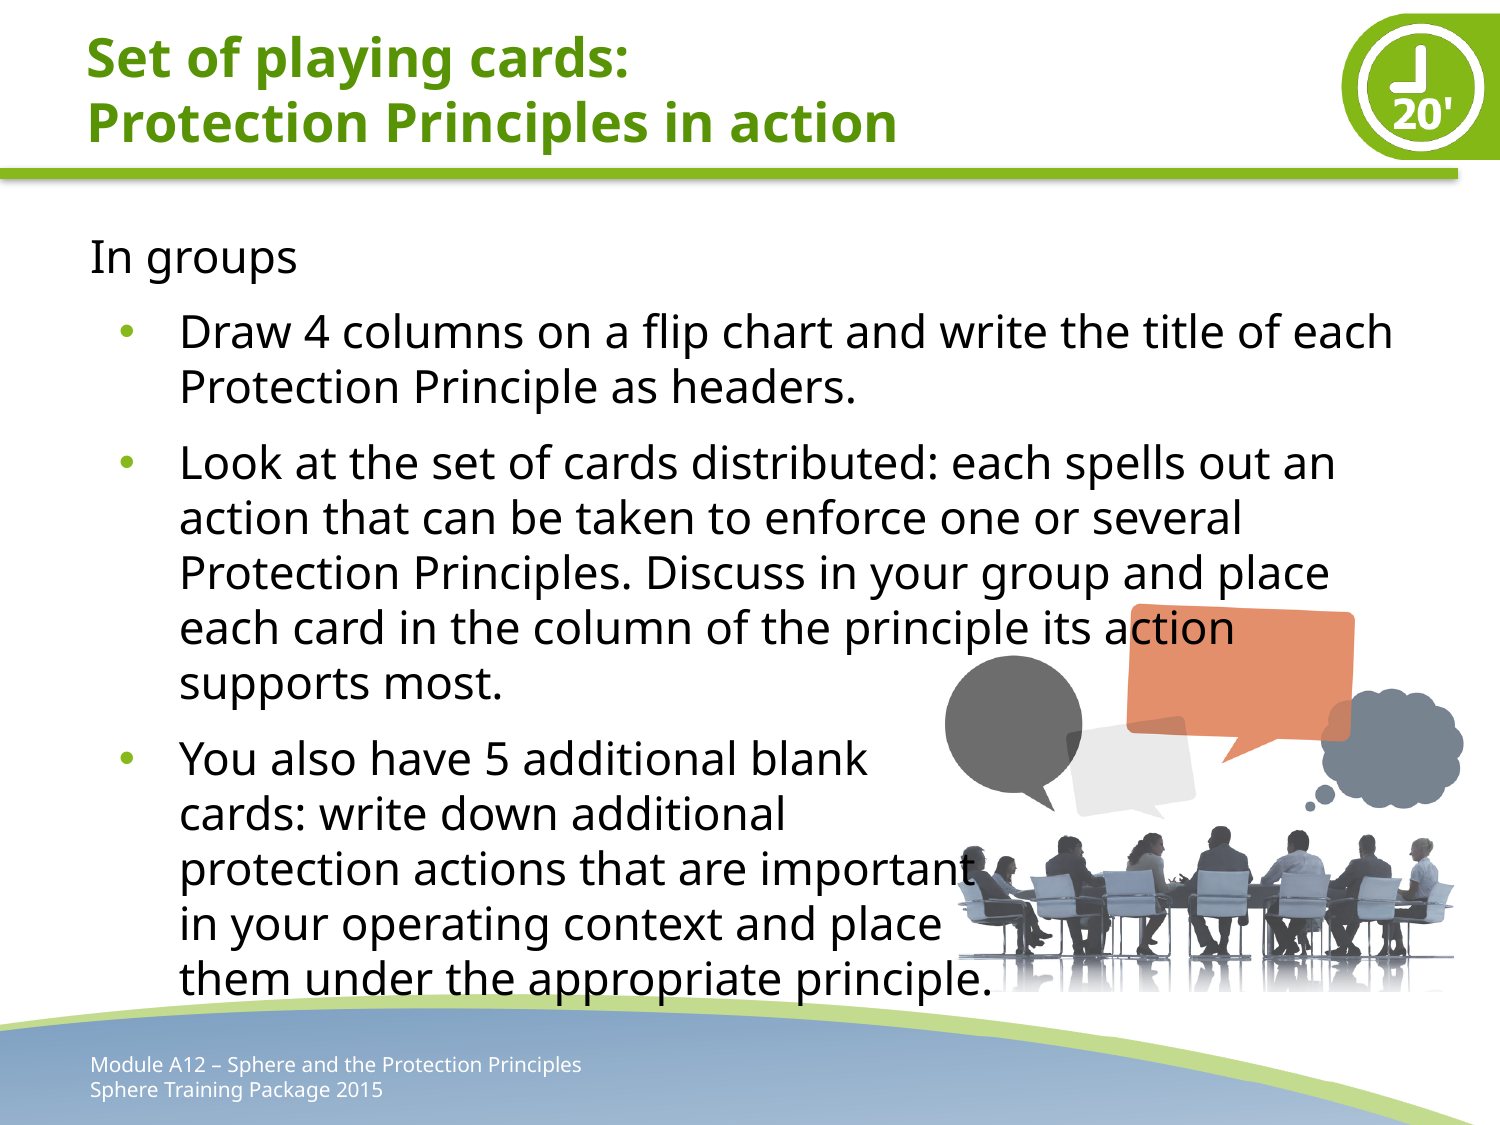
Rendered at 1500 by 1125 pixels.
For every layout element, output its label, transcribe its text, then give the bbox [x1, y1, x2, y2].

picture [0, 992, 1500, 1125]
picture [1330, 12, 1500, 161]
list In groups Draw 4 columns on a flip chart and write the title of each Protection Principle as headers. Look at the set of cards distributed: each spells out an action that can be taken to enforce one or several Protection Principles. Discuss in your group and place each card in the column of the principle its action supports most. You also have 5 additional blank cards: write down additional protection actions that are important in your operating context and place them under the appropriate principle. [75, 219, 1425, 1005]
footer Module A12 – Sphere and the Protection Principles Sphere Training Package 2015 [75, 1046, 1072, 1107]
title Set of playing cards: Protection Principles in action [75, 0, 1425, 178]
